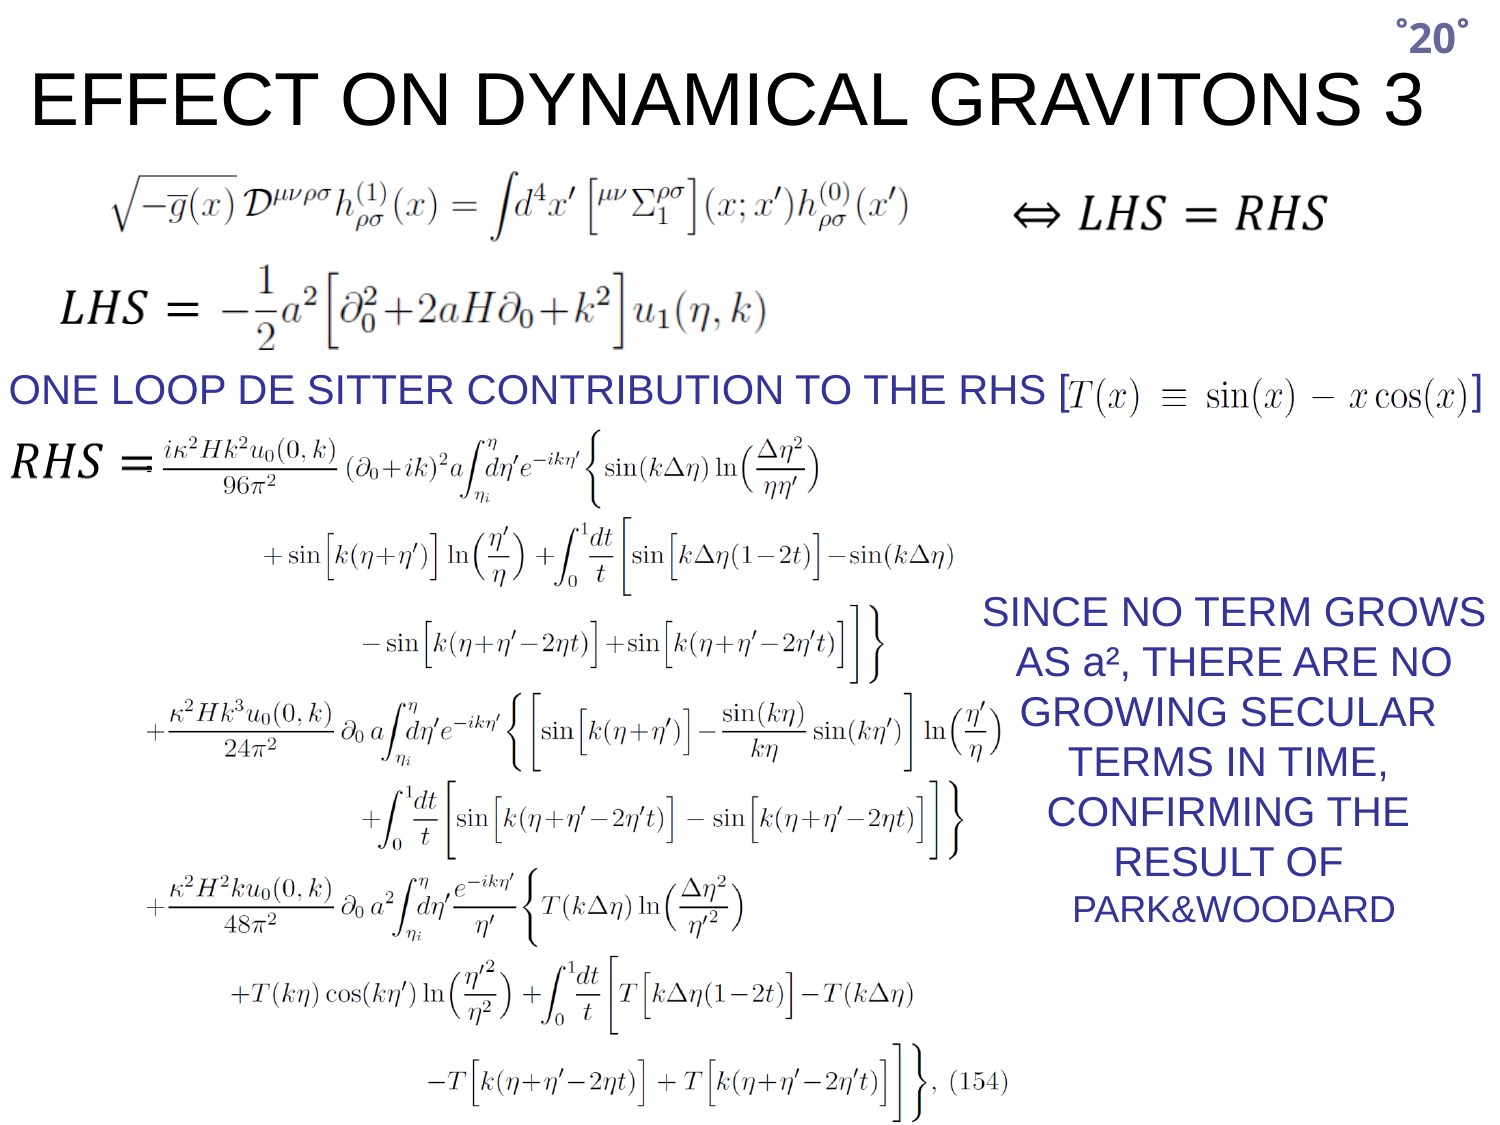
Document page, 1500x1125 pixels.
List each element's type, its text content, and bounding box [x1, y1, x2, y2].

text_box ˚20˚ [1364, 7, 1500, 67]
text_box [29, 267, 213, 343]
text_box SINCE NO TERM GROWS AS a², THERE ARE NO GROWING SECULAR TERMS IN TIME, CONFIRMING THE RESULT OF PARK&WOODARD [1015, 577, 1500, 937]
text_box [976, 172, 1365, 249]
text_box ONE LOOP DE SITTER CONTRIBUTION TO THE RHS [ ] [0, 355, 1500, 420]
picture [1056, 369, 1471, 421]
text_box EFFECT ON DYNAMICAL GRAVITONS 3 [5, 30, 1451, 161]
picture [97, 160, 916, 351]
picture [147, 424, 1011, 1125]
text_box [0, 420, 183, 497]
